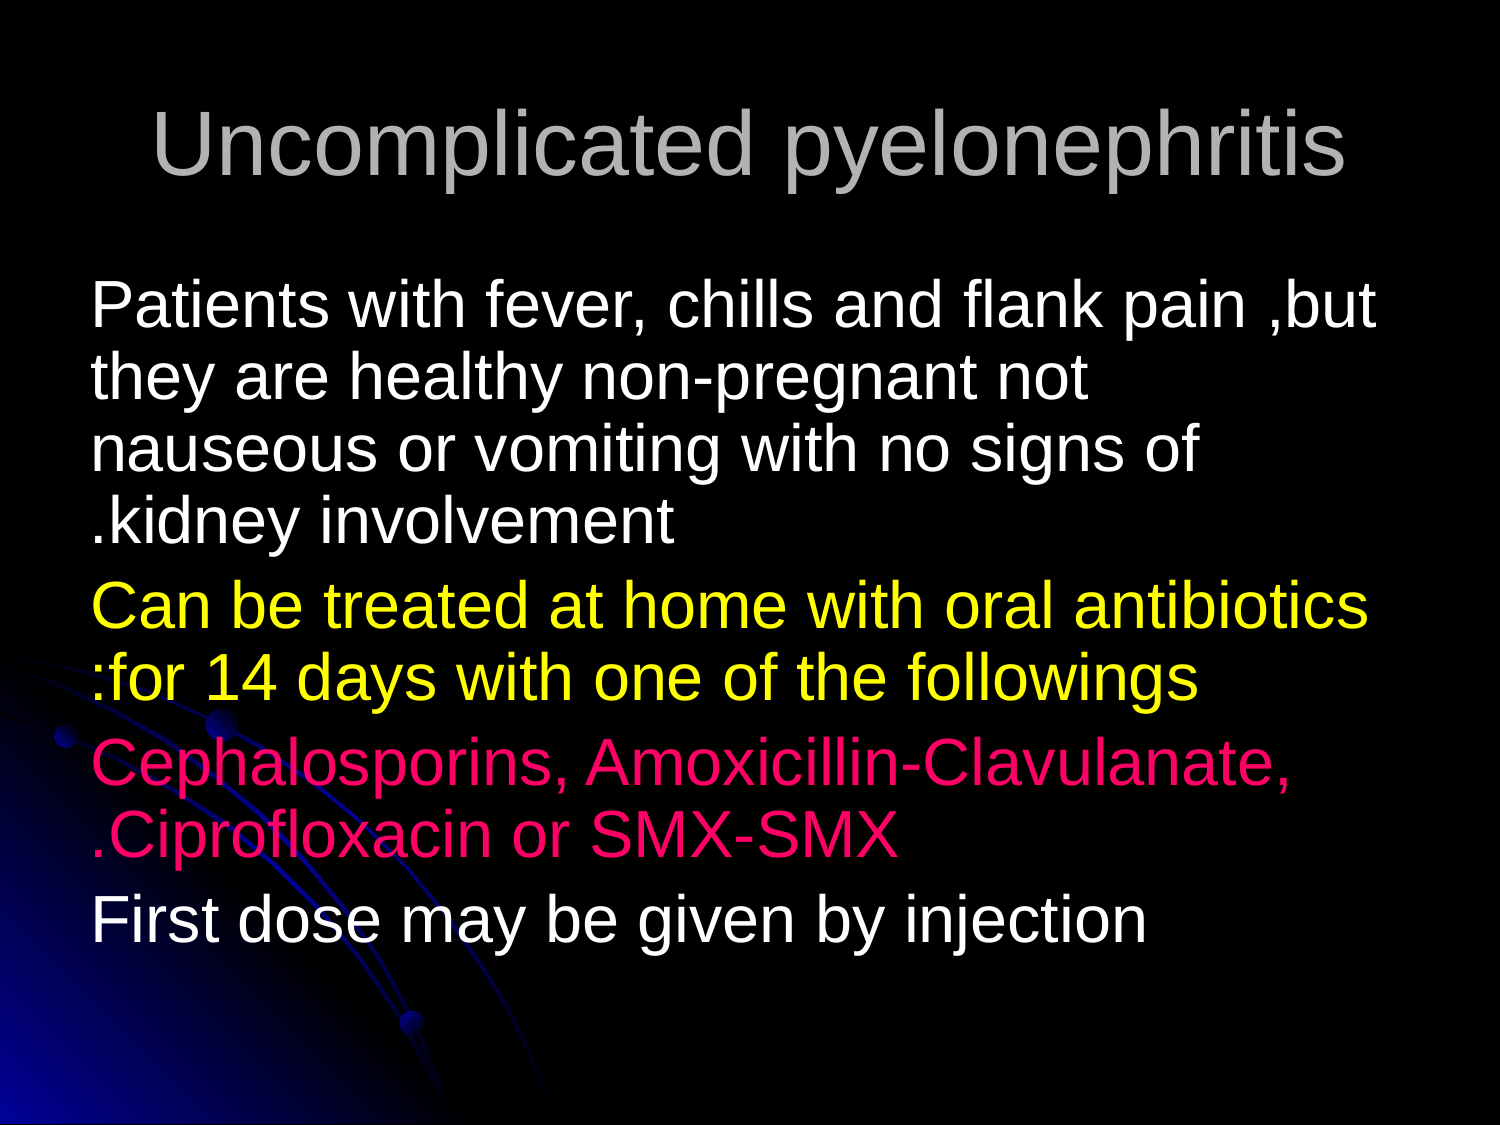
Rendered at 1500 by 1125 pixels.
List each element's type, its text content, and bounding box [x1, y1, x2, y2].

title Uncomplicated pyelonephritis [74, 45, 1426, 233]
list Patients with fever, chills and flank pain ,but they are healthy non-pregnant not nauseous or vomiting with no signs of kidney involvement. Can be treated at home with oral antibiotics for 14 days with one of the followings: Cephalosporins, Amoxicillin-Clavulanate, Ciprofloxacin or SMX-SMX. First dose may be given by injection [74, 262, 1426, 1006]
